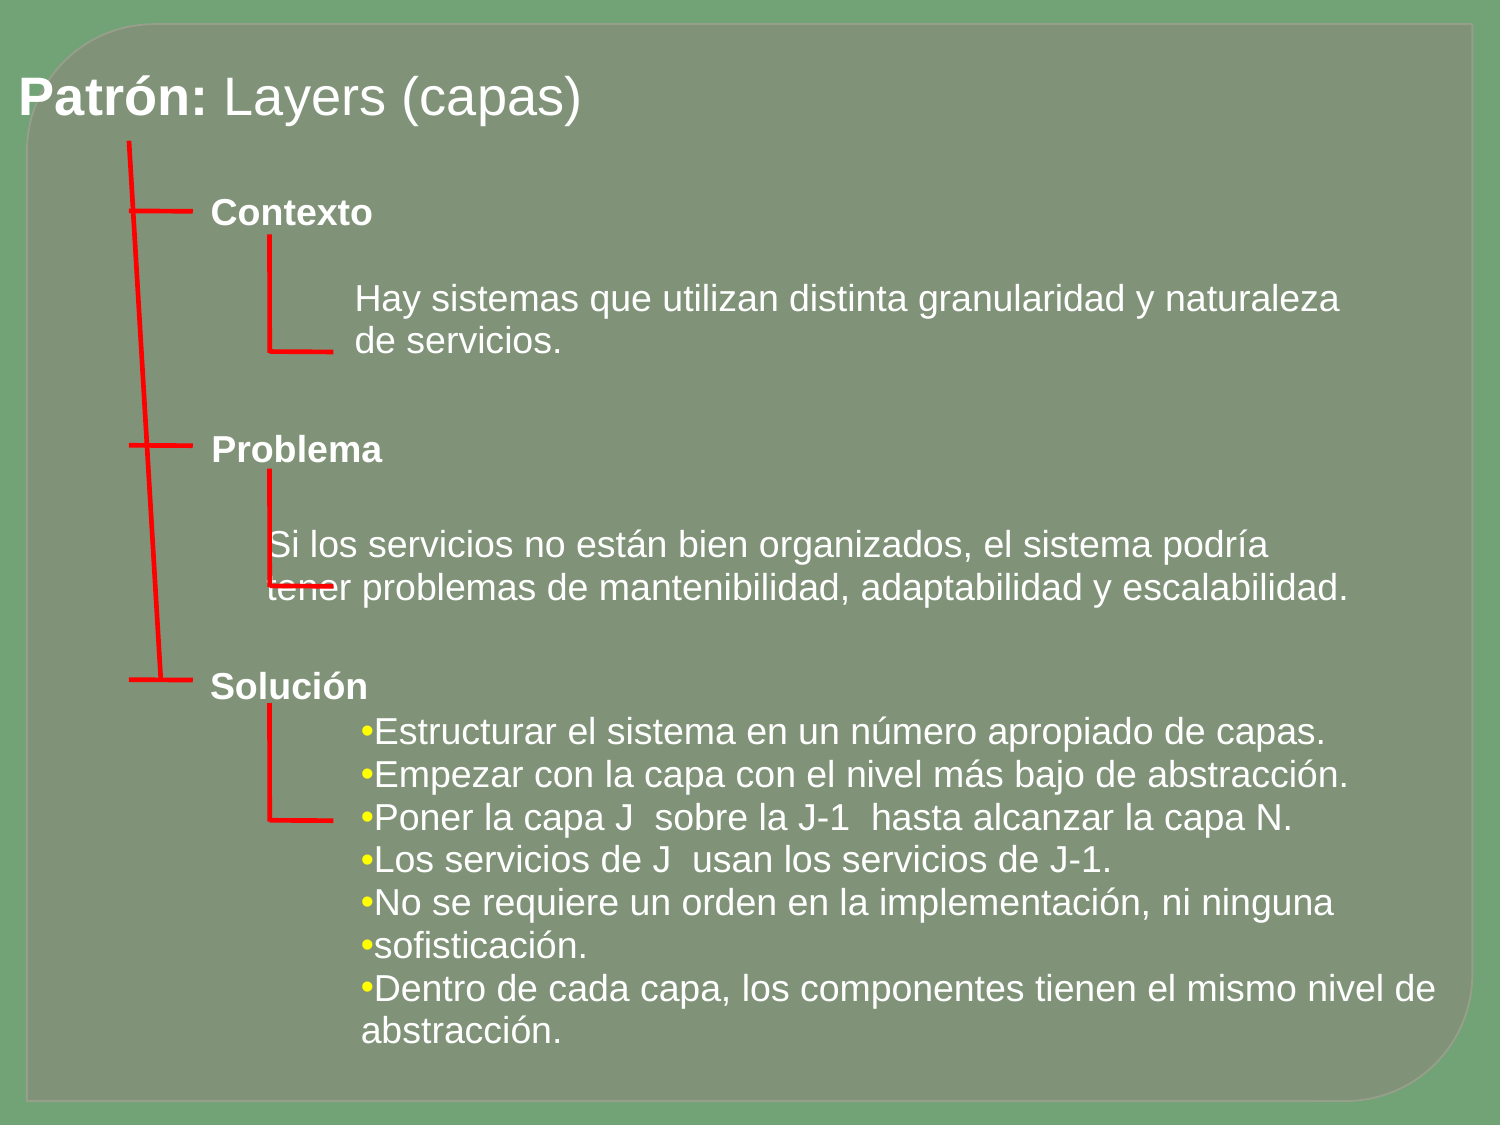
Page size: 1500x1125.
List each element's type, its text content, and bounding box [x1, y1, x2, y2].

text_box Si los servicios no están bien organizados, el sistema podría tener problemas de mantenibilidad, adaptabilidad y escalabilidad. [251, 515, 1364, 617]
text_box Estructurar el sistema en un número apropiado de capas. Empezar con la capa con el nivel más bajo de abstracción. Poner la capa J sobre la J-1 hasta alcanzar la capa N. Los servicios de J usan los servicios de J-1. No se requiere un orden en la implementación, ni ninguna sofisticación. Dentro de cada capa, los componentes tienen el mismo nivel de abstracción. [346, 703, 1463, 1060]
text_box Solución [195, 657, 384, 716]
text_box Problema [196, 420, 398, 479]
text_box Contexto [195, 183, 389, 242]
text_box Hay sistemas que utilizan distinta granularidad y naturaleza de servicios. [339, 269, 1407, 413]
text_box Patrón: Layers (capas) [3, 58, 598, 136]
